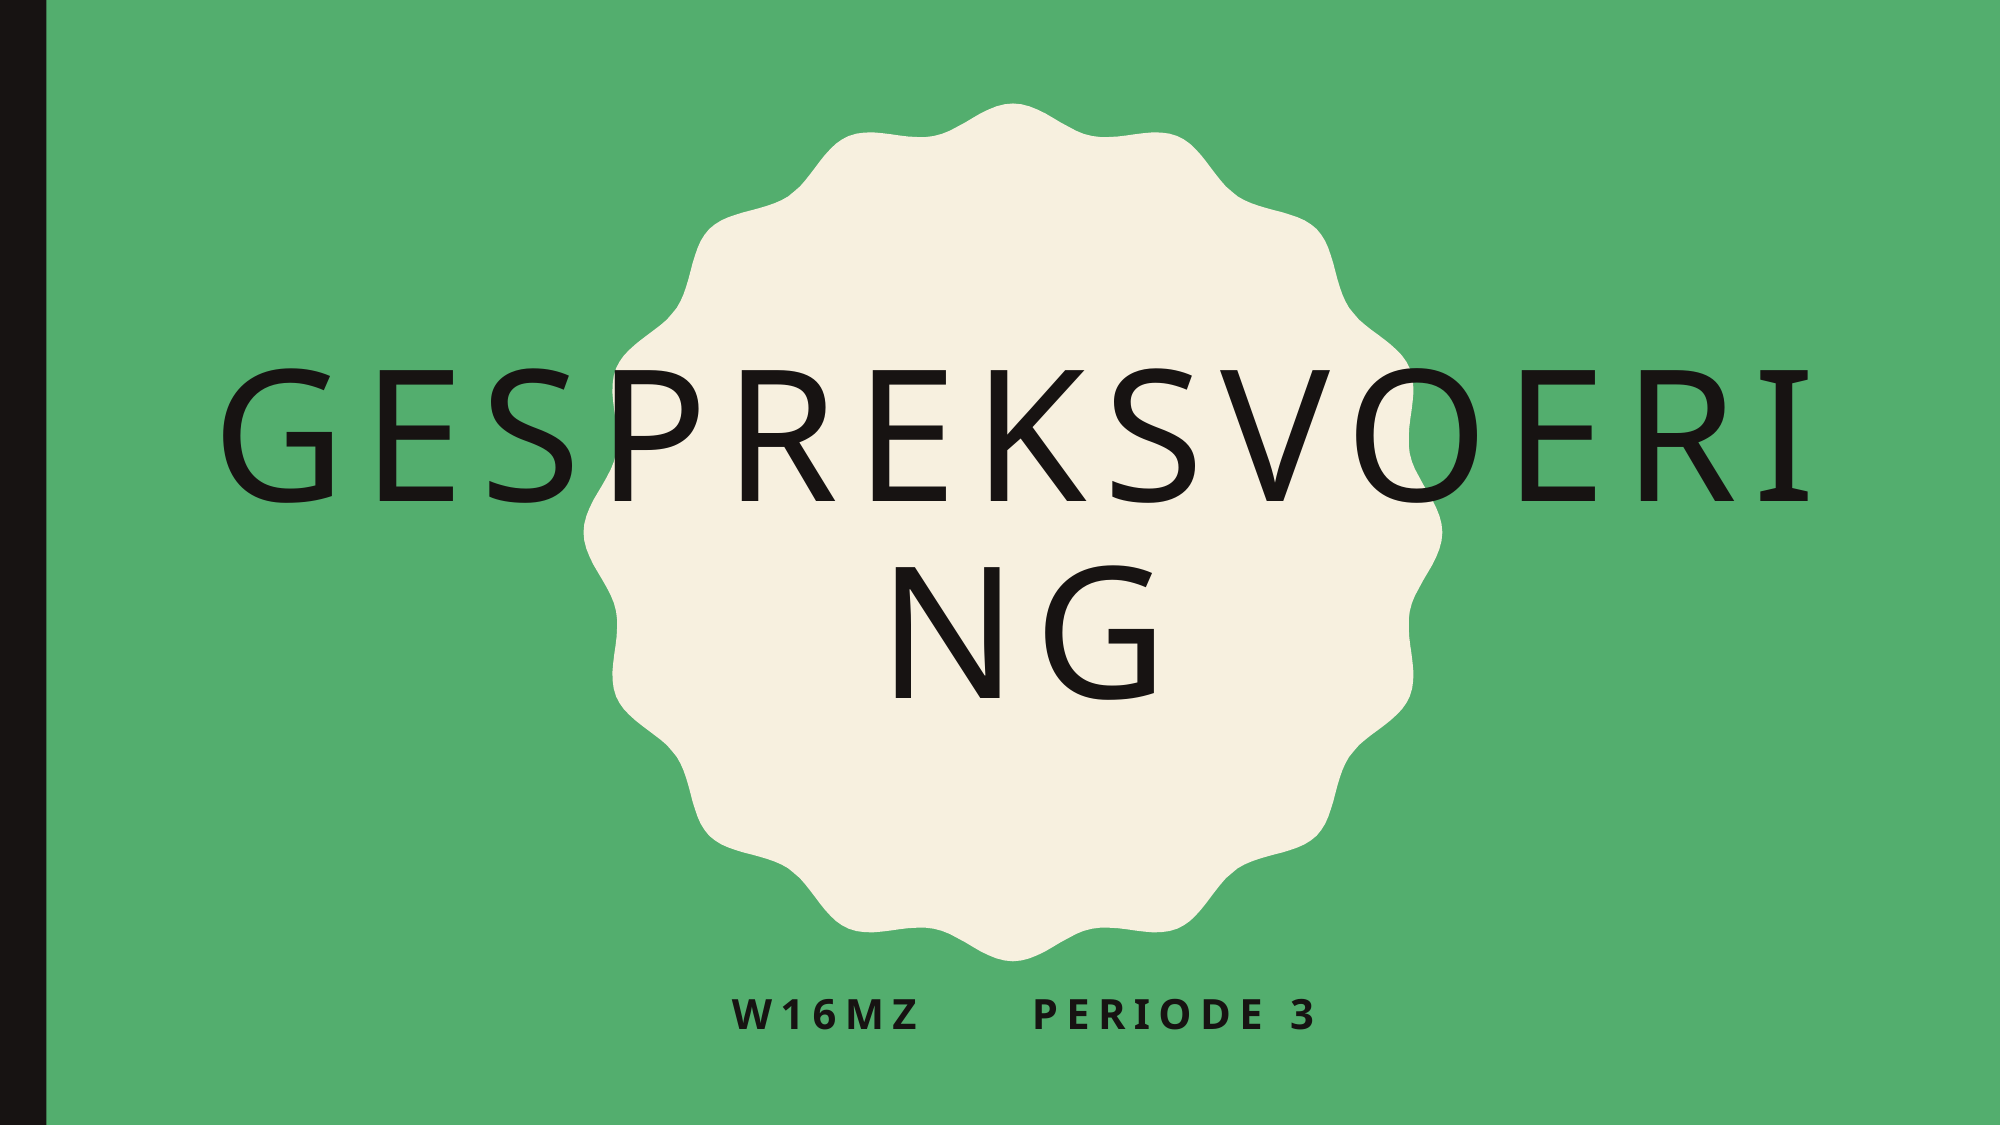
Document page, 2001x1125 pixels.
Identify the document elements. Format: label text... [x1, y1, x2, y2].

title gespreksvoering [176, 180, 1870, 902]
subtitle W16mz periode 3 [363, 980, 1684, 1103]
